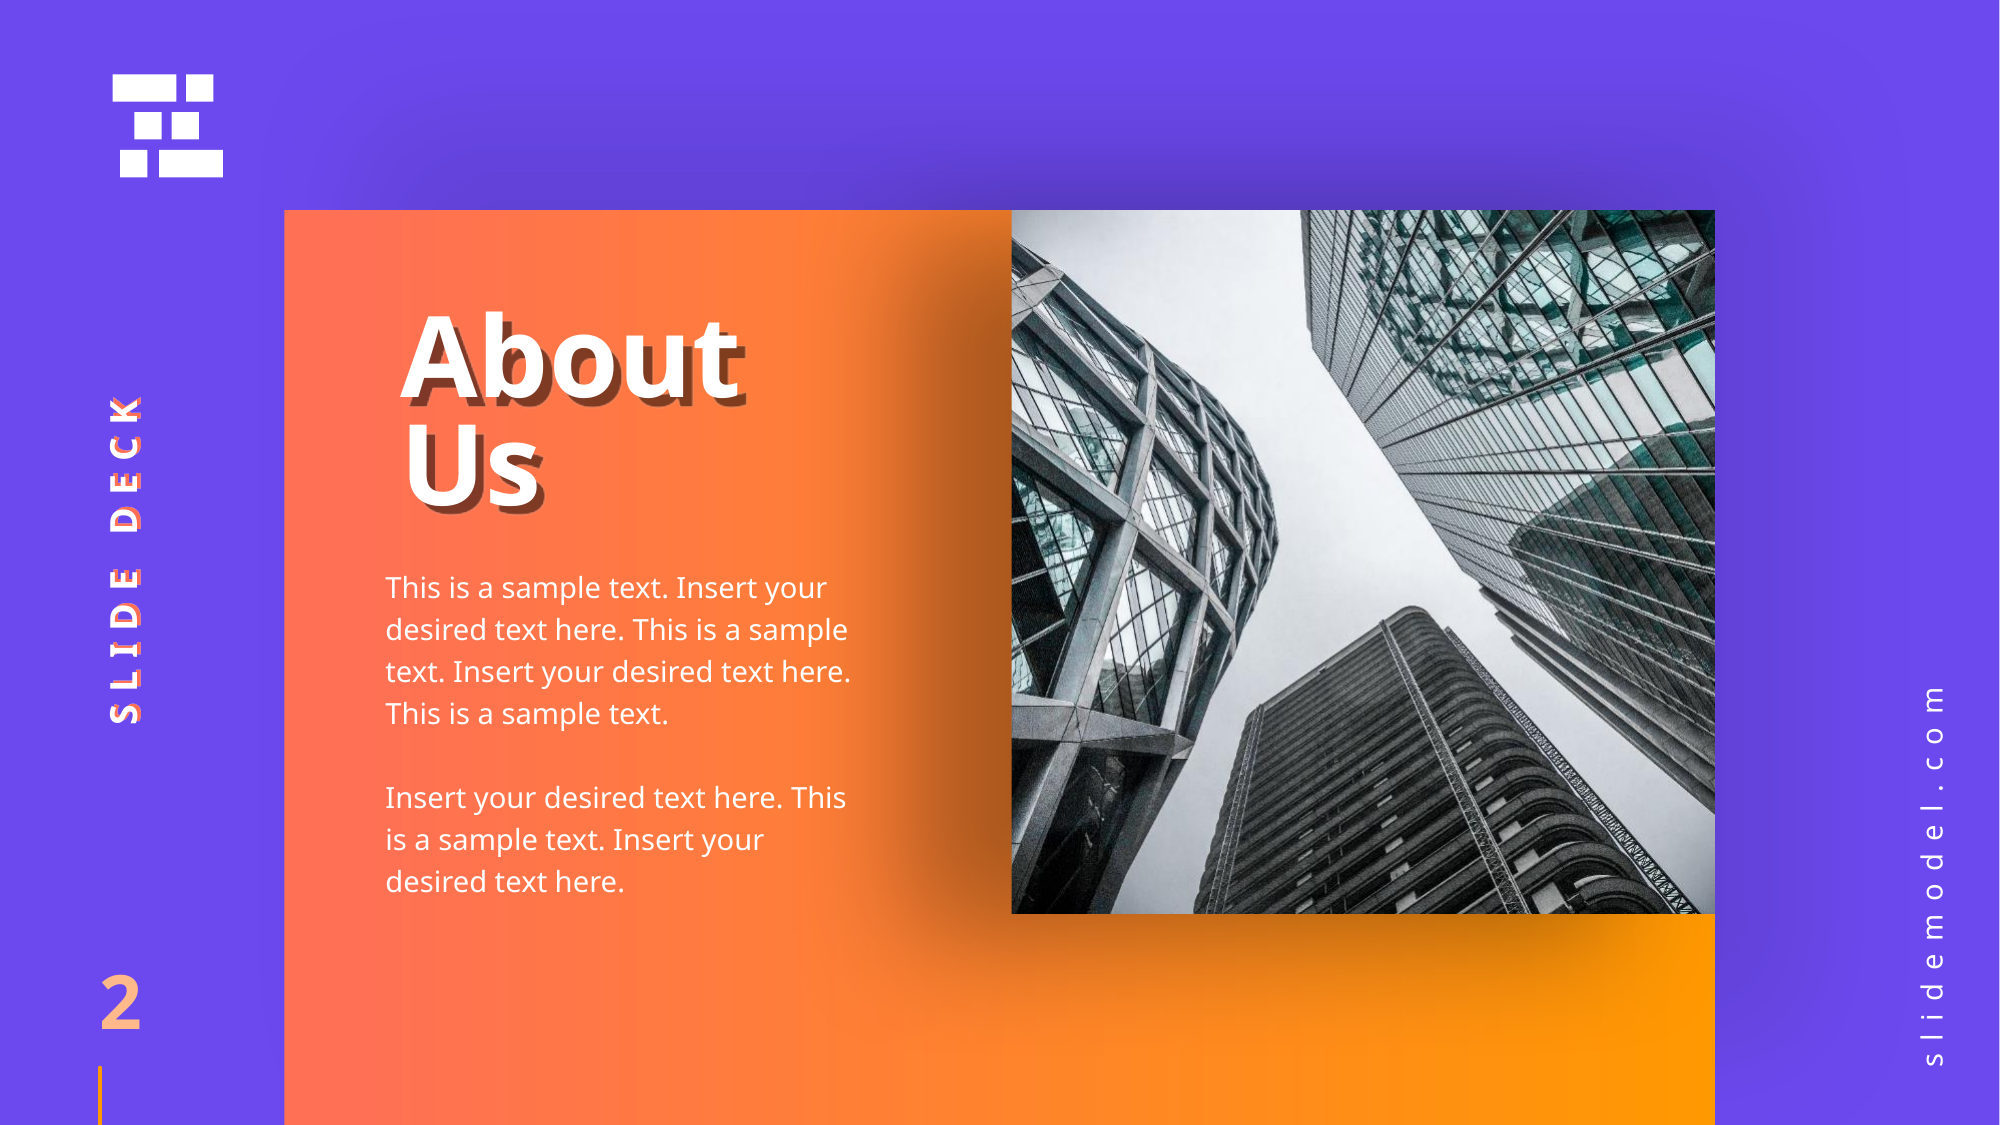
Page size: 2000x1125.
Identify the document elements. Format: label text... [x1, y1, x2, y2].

text_box SLIDE DECK [92, 282, 152, 843]
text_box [112, 74, 224, 178]
picture [1011, 209, 1716, 914]
slide_number 2 [99, 975, 221, 1036]
footer slidemodel.com [1901, 434, 1961, 1068]
text_box This is a sample text. Insert your desired text here. This is a sample text. Insert your desired text here. This is a sample text. Insert your desired text here. This is a sample text. Insert your desired text here. [385, 562, 861, 898]
text_box About Us [385, 302, 861, 537]
